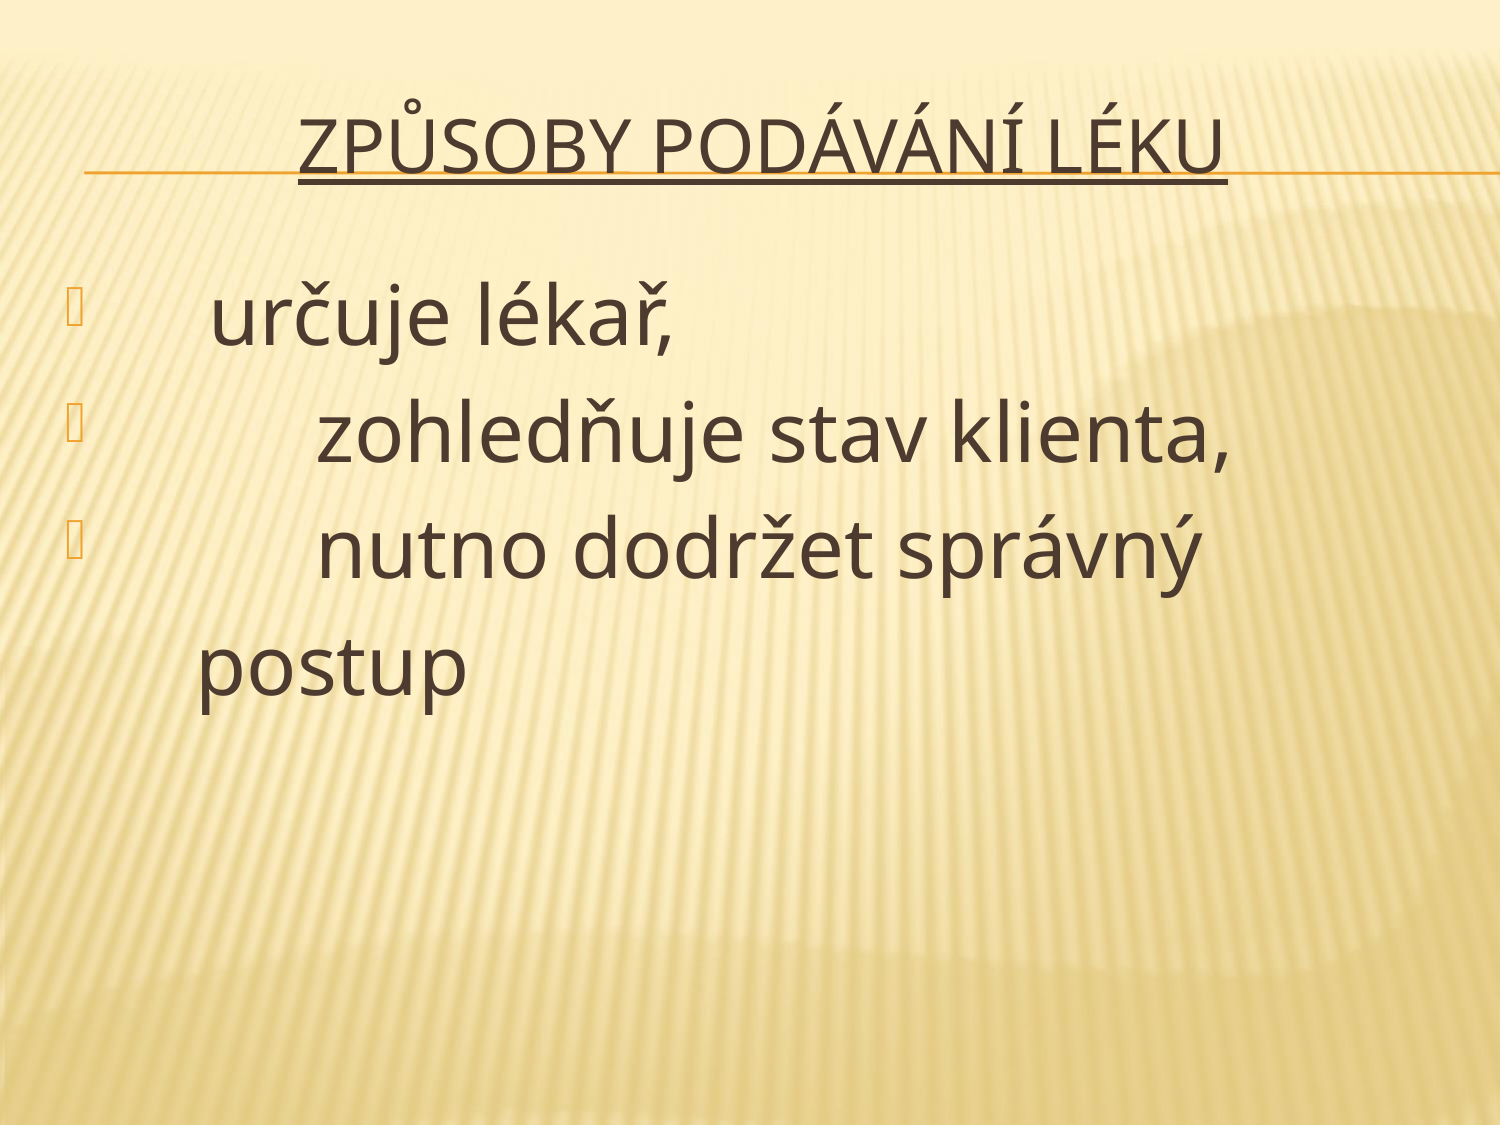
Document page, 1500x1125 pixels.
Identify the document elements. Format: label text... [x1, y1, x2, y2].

list určuje lékař, zohledňuje stav klienta, nutno dodržet správný postup [50, 254, 1475, 998]
title Způsoby podávání léku [50, 75, 1475, 213]
picture [0, 0, 1500, 1125]
